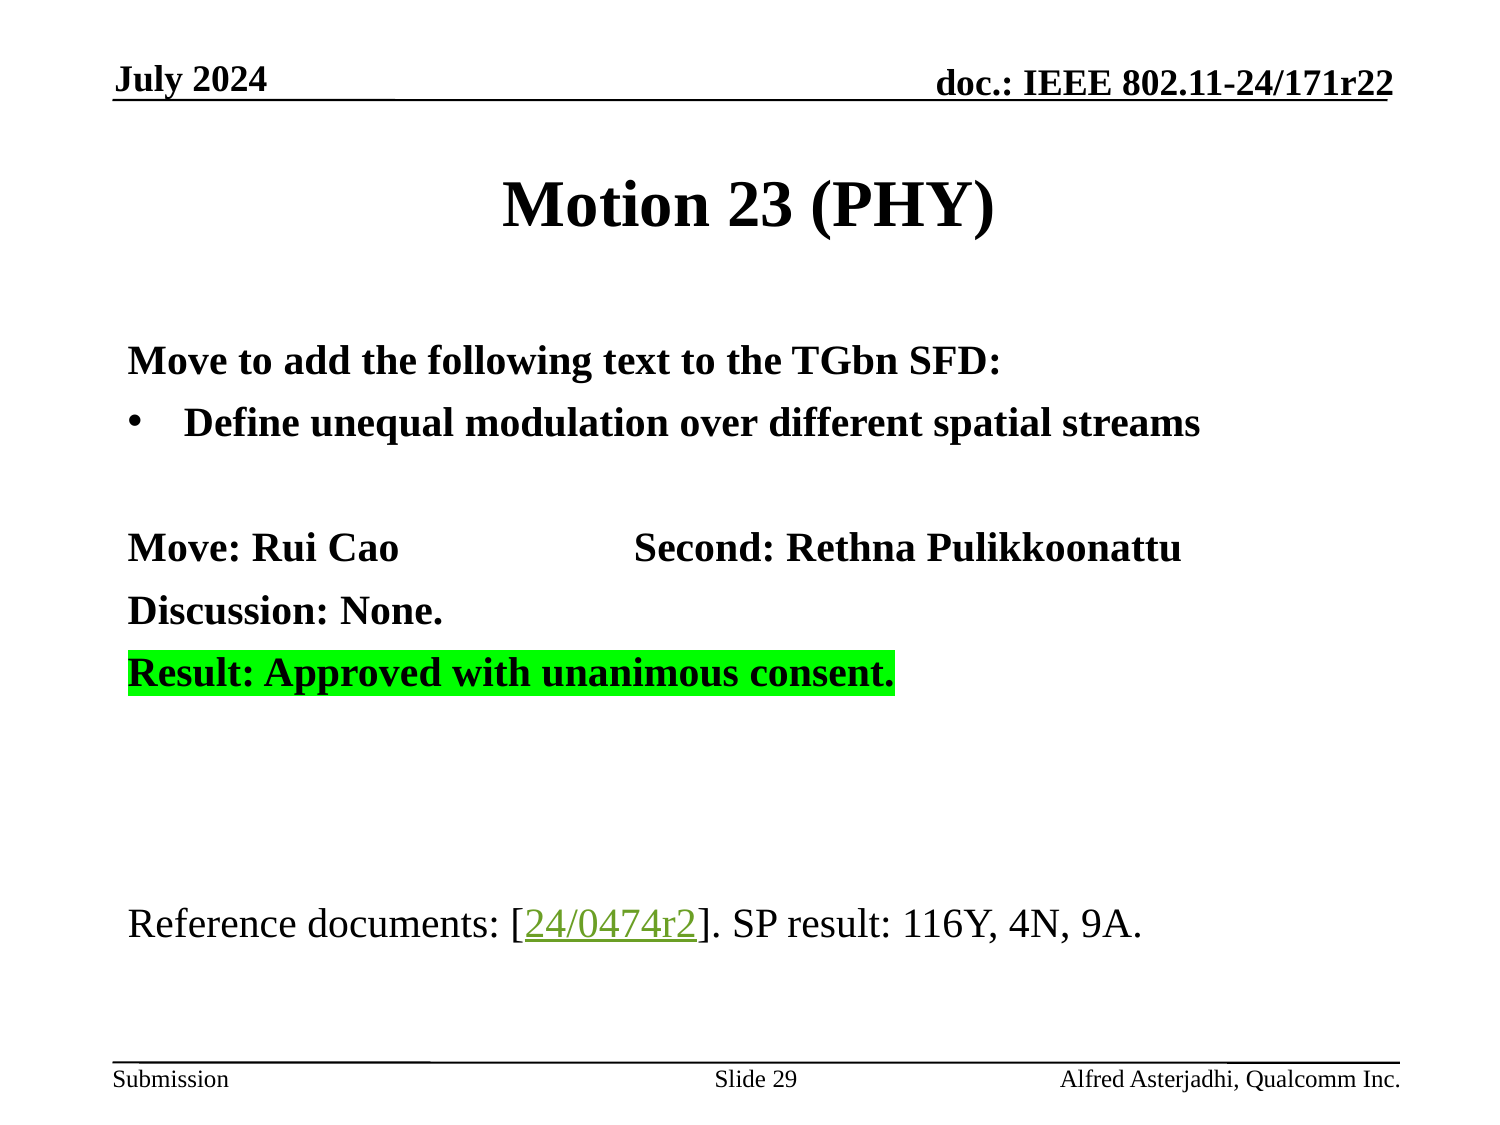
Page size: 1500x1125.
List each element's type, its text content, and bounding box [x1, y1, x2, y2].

list Move to add the following text to the TGbn SFD: Define unequal modulation over different spatial streams Move: Rui Cao Second: Rethna Pulikkoonattu Discussion: None. Result: Approved with unanimous consent. Reference documents: [24/0474r2]. SP result: 116Y, 4N, 9A. [112, 324, 1388, 1000]
footer Alfred Asterjadhi, Qualcomm Inc. [878, 1061, 1402, 1093]
slide_number Slide 29 [712, 1061, 800, 1123]
title Motion 23 (PHY) [112, 112, 1388, 288]
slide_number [114, 54, 423, 100]
